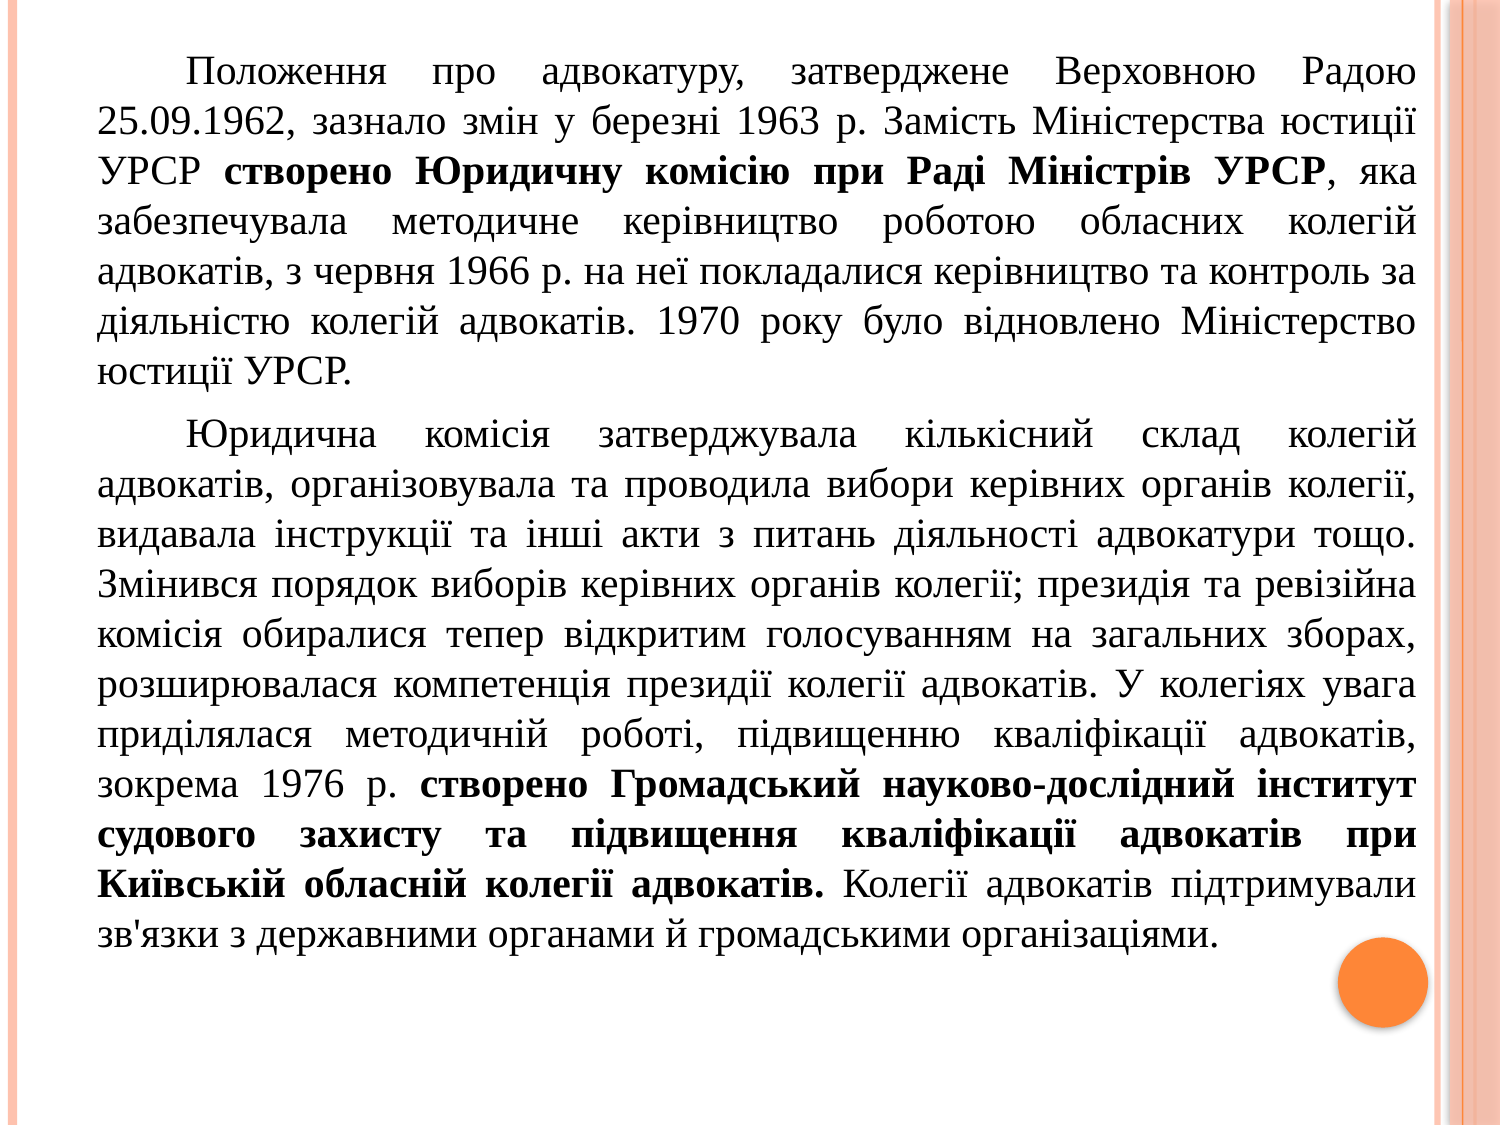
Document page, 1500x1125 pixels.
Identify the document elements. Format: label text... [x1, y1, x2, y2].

list Положення про адвокатуру, затверджене Верховною Радою 25.09.1962, зазнало змін у березні 1963 р. Замість Міністерства юстиції УРСР створено Юридичну комісію при Раді Міністрів УРСР, яка забезпечувала методичне керівництво роботою обласних колегій адвокатів, з червня 1966 р. на неї покладалися керівництво та контроль за діяльністю колегій адвокатів. 1970 року було відновлено Міністерство юстиції УРСР. Юридична комісія затверджувала кількісний склад колегій адвокатів, організовувала та проводила вибори керівних органів колегії, видавала інструкції та інші акти з питань діяльності адвокатури тощо. Змінився порядок виборів керівних органів колегії; президія та ревізійна комісія обиралися тепер відкритим голосуванням на загальних зборах, розширювалася компетенція президії колегії адвокатів. У колегіях увага приділялася методичній роботі, підвищенню кваліфікації адвокатів, зокрема 1976 р. створено Громадський науково-дослідний інститут судового захисту та підвищення кваліфікації адвокатів при Київській обласній колегії адвокатів. Колегії адвокатів підтримували зв'язки з державними органами й громадськими організаціями. [81, 34, 1433, 1055]
